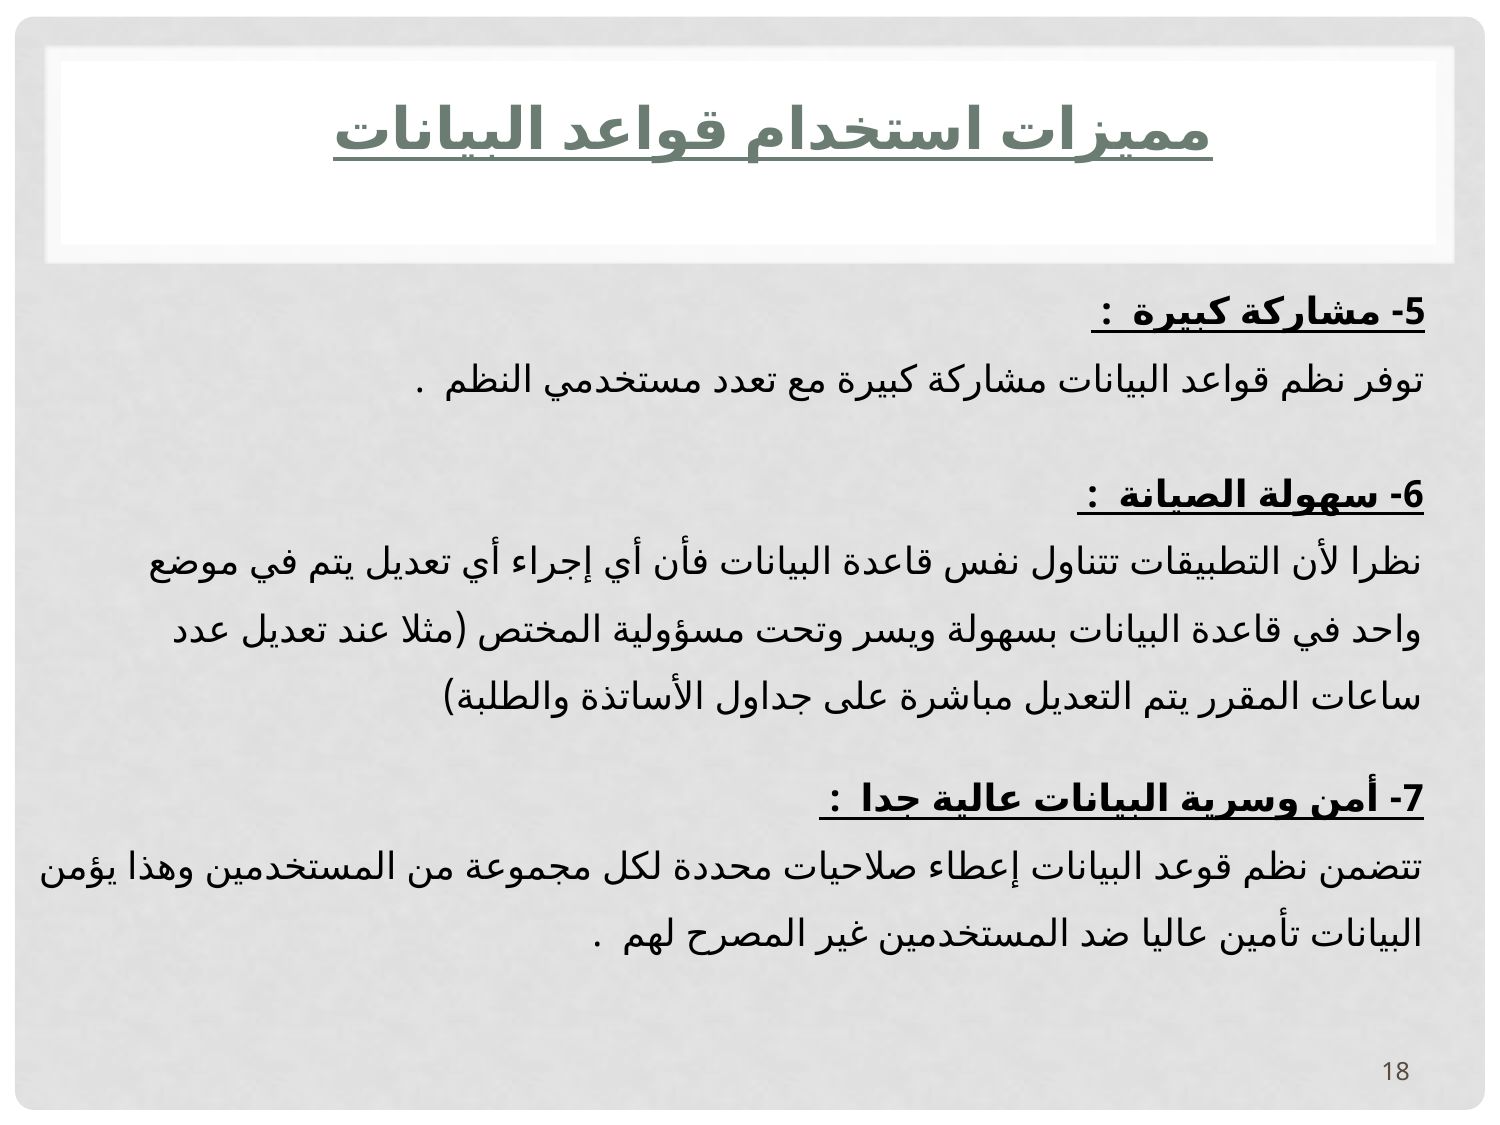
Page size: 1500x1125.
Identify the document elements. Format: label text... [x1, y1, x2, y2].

text_box 6- سهولة الصيانة : نظرا لأن التطبيقات تتناول نفس قاعدة البيانات فأن أي إجراء أي تعديل يتم في موضع واحد في قاعدة البيانات بسهولة ويسر وتحت مسؤولية المختص (مثلا عند تعديل عدد ساعات المقرر يتم التعديل مباشرة على جداول الأساتذة والطلبة) [76, 439, 1439, 725]
text_box 7- أمن وسرية البيانات عالية جدا : تتضمن نظم قوعد البيانات إعطاء صلاحيات محددة لكل مجموعة من المستخدمين وهذا يؤمن البيانات تأمين عاليا ضد المستخدمين غير المصرح لهم . [5, 744, 1439, 962]
title مميزات استخدام قواعد البيانات [159, 67, 1387, 185]
slide_number 18 [1074, 1042, 1425, 1103]
text_box 5- مشاركة كبيرة : توفر نظم قواعد البيانات مشاركة كبيرة مع تعدد مستخدمي النظم . [77, 257, 1441, 408]
